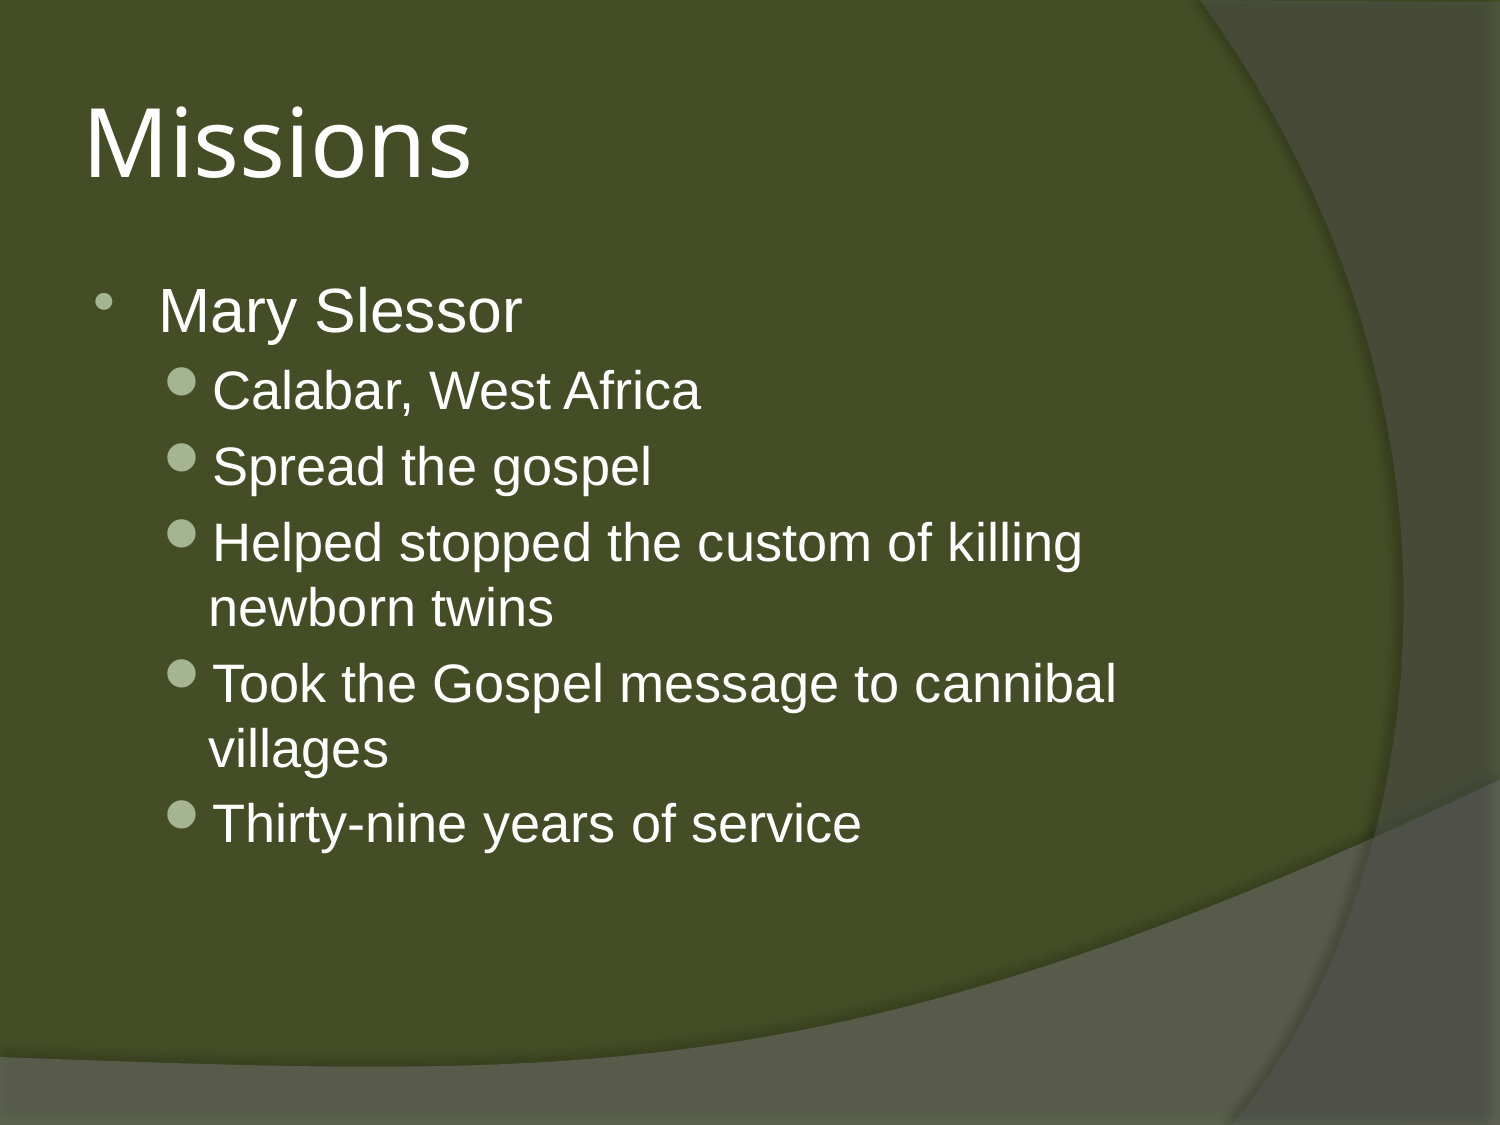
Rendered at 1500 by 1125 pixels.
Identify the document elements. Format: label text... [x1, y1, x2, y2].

list Mary Slessor Calabar, West Africa Spread the gospel Helped stopped the custom of killing newborn twins Took the Gospel message to cannibal villages Thirty-nine years of service [75, 262, 1300, 1005]
title Missions [75, 45, 1300, 233]
